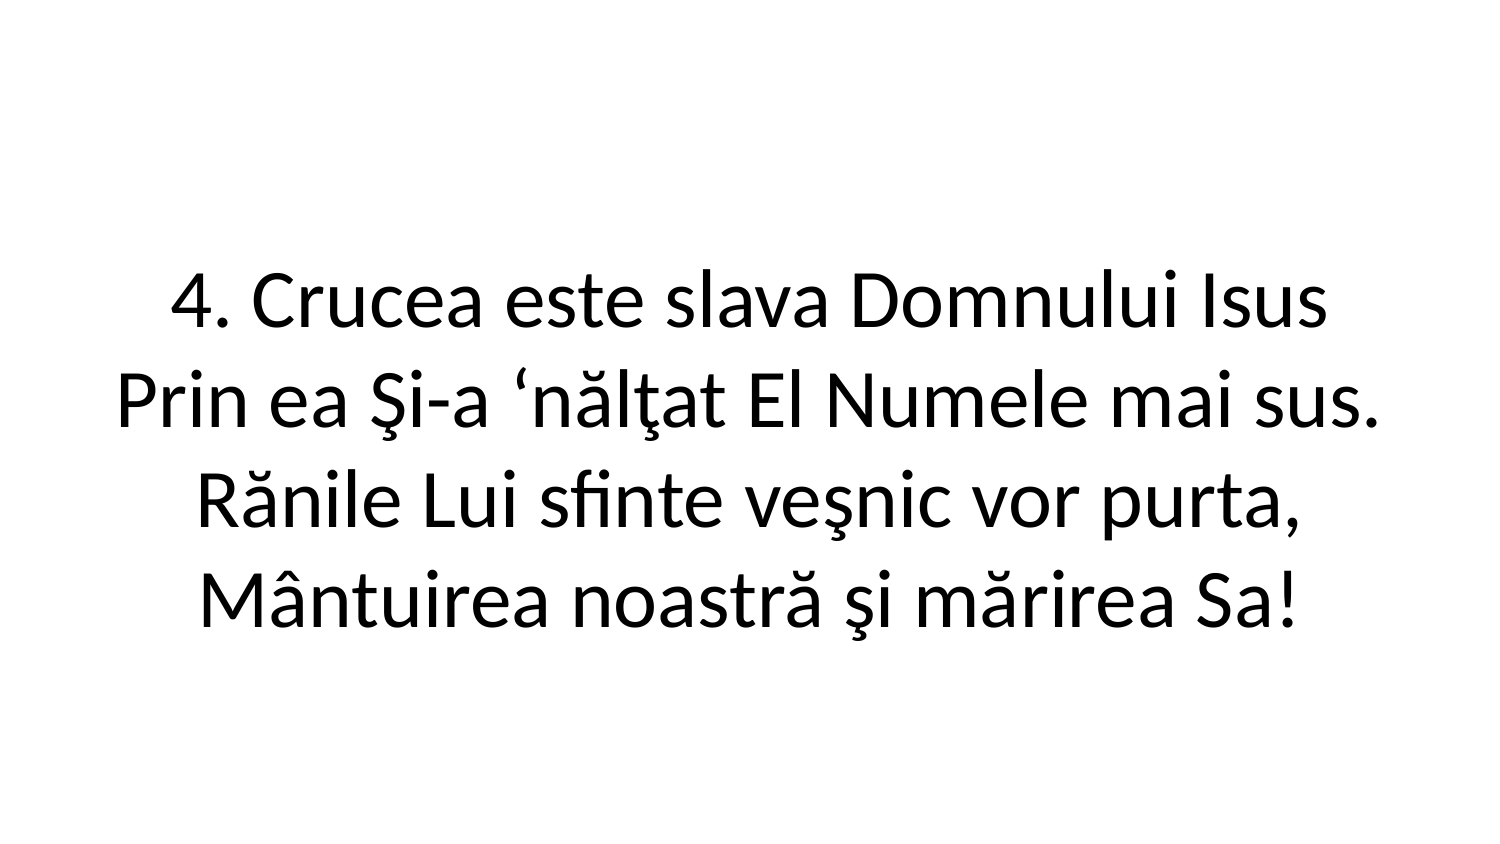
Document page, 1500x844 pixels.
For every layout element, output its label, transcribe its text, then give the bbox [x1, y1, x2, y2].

text_box 4. Crucea este slava Domnului Isus Prin ea Şi-a ‘nălţat El Numele mai sus. Rănile Lui sfinte veşnic vor purta, Mântuirea noastră şi mărirea Sa! [100, 192, 1399, 652]
